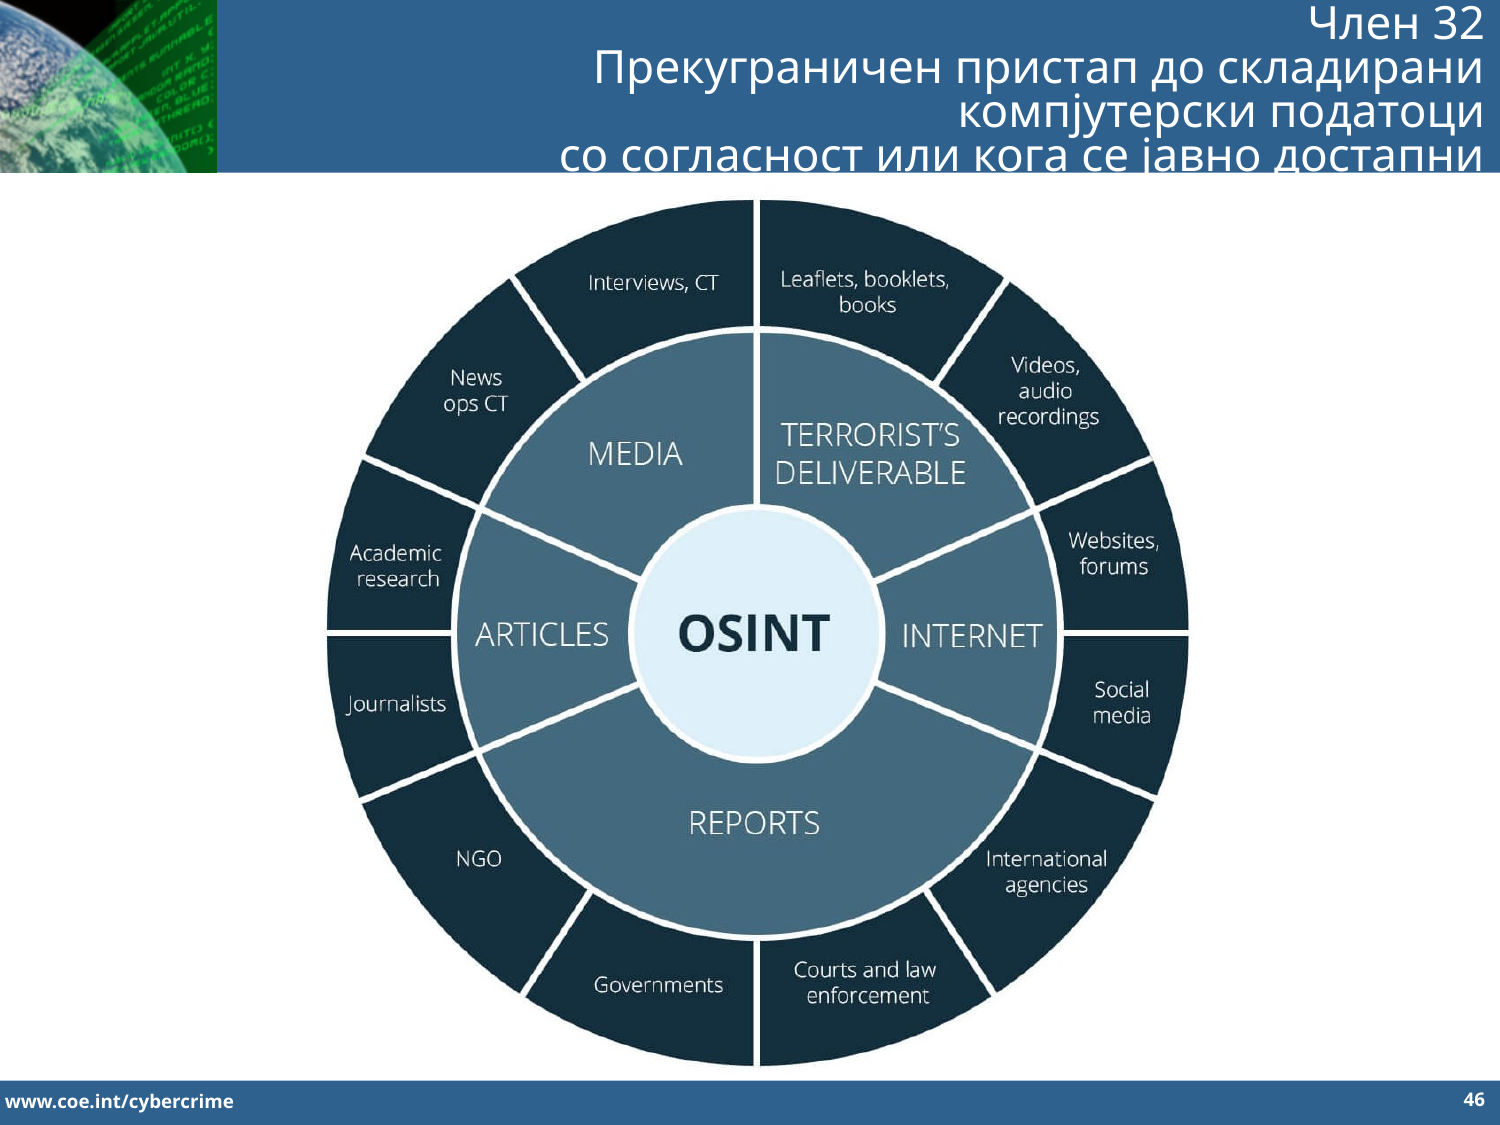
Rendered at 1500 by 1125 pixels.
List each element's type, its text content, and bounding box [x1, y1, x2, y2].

text_box Член 32 Прекуграничен пристап до складирани компјутерски податоци со согласност или кога се јавно достапни [271, 16, 1500, 169]
picture [0, 1, 217, 173]
slide_number 46 [1149, 1079, 1500, 1125]
picture [280, 185, 1227, 1076]
